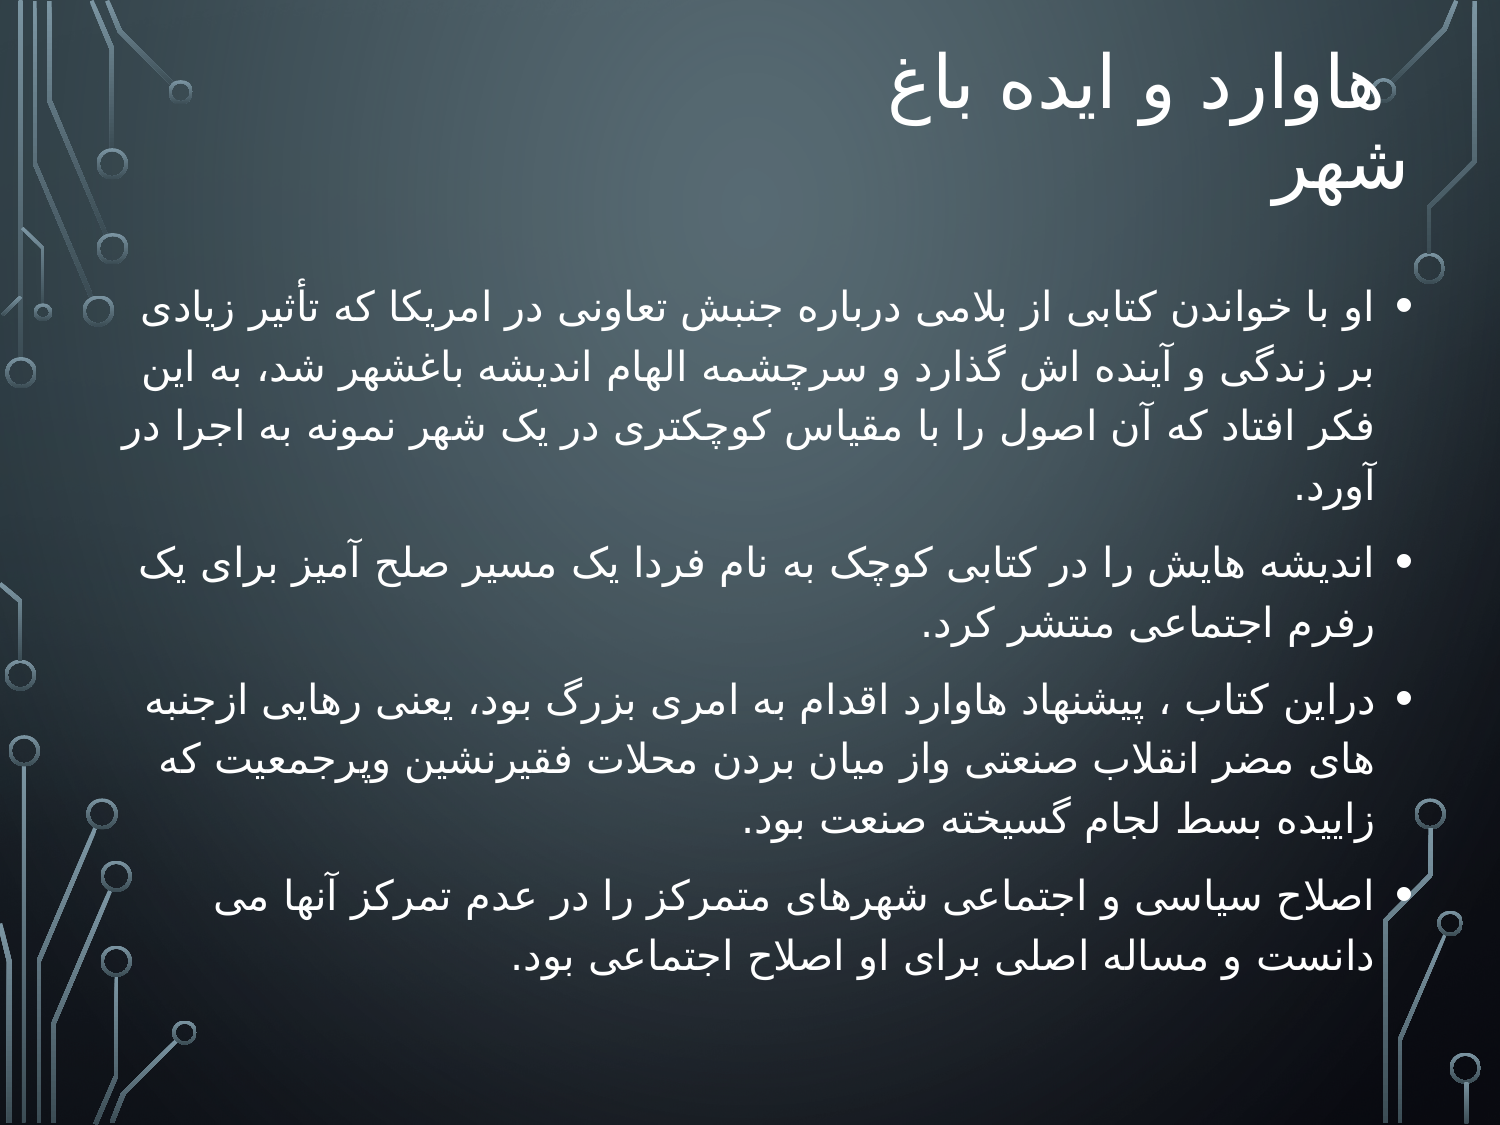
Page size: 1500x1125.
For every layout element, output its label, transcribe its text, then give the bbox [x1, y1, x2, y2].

list او با خواندن کتابی از بلامی درباره جنبش تعاونی در امریکا که تأثیر زیادی بر زندگی و آینده اش گذارد و سرچشمه الهام اندیشه باغشهر شد، به این فکر افتاد که آن اصول را با مقیاس کوچکتری در یک شهر نمونه به اجرا در آورد. اندیشه هایش را در کتابی کوچک به نام فردا یک مسیر صلح آمیز برای یک رفرم اجتماعی منتشر کرد. دراین کتاب ، پیشنهاد هاوارد اقدام به امری بزرگ بود، یعنی رهایی ازجنبه های مضر انقلاب صنعتی واز میان بردن محلات فقیرنشین وپرجمعیت که زاییده بسط لجام گسیخته صنعت بود. اصلاح سیاسی و اجتماعی شهرهای متمرکز را در عدم تمرکز آنها می دانست و مساله اصلی برای او اصلاح اجتماعی بود. [99, 262, 1425, 988]
title هاوارد و ایده باغ شهر [787, 37, 1425, 213]
